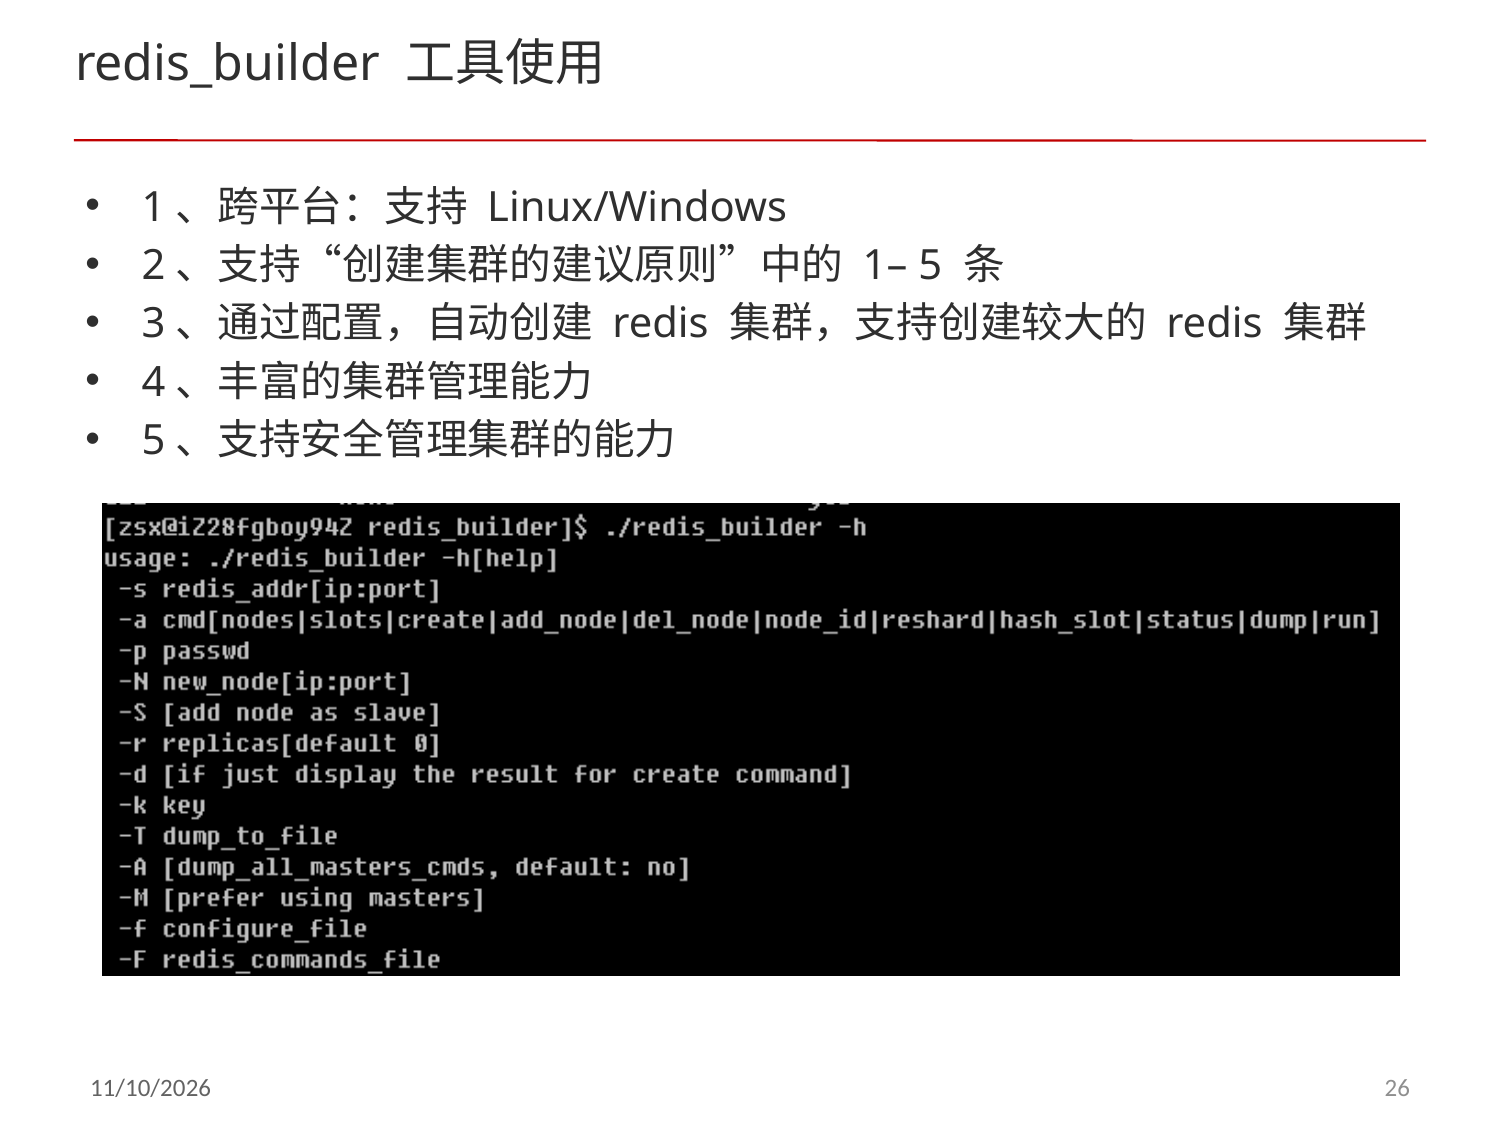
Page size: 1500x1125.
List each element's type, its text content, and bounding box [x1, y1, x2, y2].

list 1、跨平台：支持 Linux/Windows 2、支持“创建集群的建议原则”中的 1– 5 条 3、通过配置，自动创建 redis 集群，支持创建较大的 redis 集群 4、丰富的集群管理能力 5、支持安全管理集群的能力 [70, 171, 1421, 1016]
title redis_builder 工具使用 [75, 30, 1235, 136]
picture [102, 503, 1400, 977]
